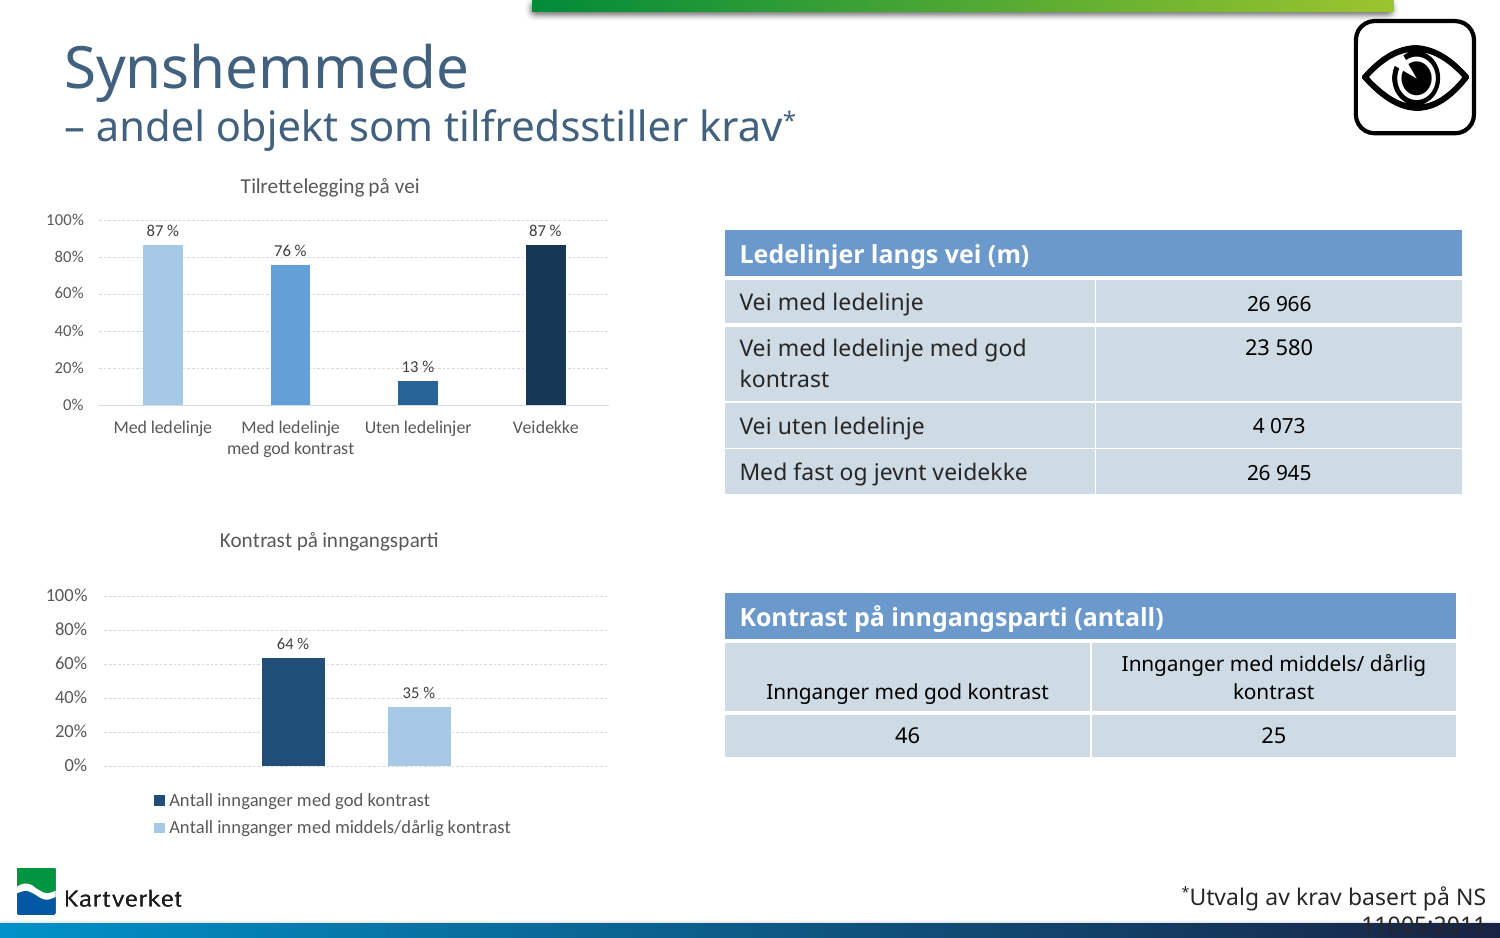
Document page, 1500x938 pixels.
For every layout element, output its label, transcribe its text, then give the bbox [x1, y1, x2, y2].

table_cell Med fast og jevnt veidekke [725, 449, 1095, 494]
table_header Kontrast på inngangsparti (antall) [725, 593, 1456, 639]
picture [41, 166, 619, 492]
table_cell 46 [725, 715, 1090, 757]
table_cell Vei uten ledelinje [725, 403, 1095, 448]
text_box *Utvalg av krav basert på NS 11005:2011 [1068, 873, 1500, 938]
table_cell 26 945 [1096, 449, 1462, 494]
table_cell 23 580 [1096, 327, 1462, 401]
table_cell 25 [1092, 715, 1456, 757]
table_cell 4 073 [1096, 403, 1462, 448]
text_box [1355, 20, 1475, 134]
picture [41, 520, 618, 846]
table_cell Vei med ledelinje [725, 280, 1095, 323]
table_header Ledelinjer langs vei (m) [725, 230, 1462, 276]
table_cell Innganger med middels/ dårlig kontrast [1092, 643, 1456, 711]
table_cell Innganger med god kontrast [725, 643, 1090, 711]
table_cell Vei med ledelinje med god kontrast [725, 327, 1095, 401]
table_cell 26 966 [1096, 280, 1462, 323]
text_box Synshemmede – andel objekt som tilfredsstiller krav* [49, 24, 1431, 158]
